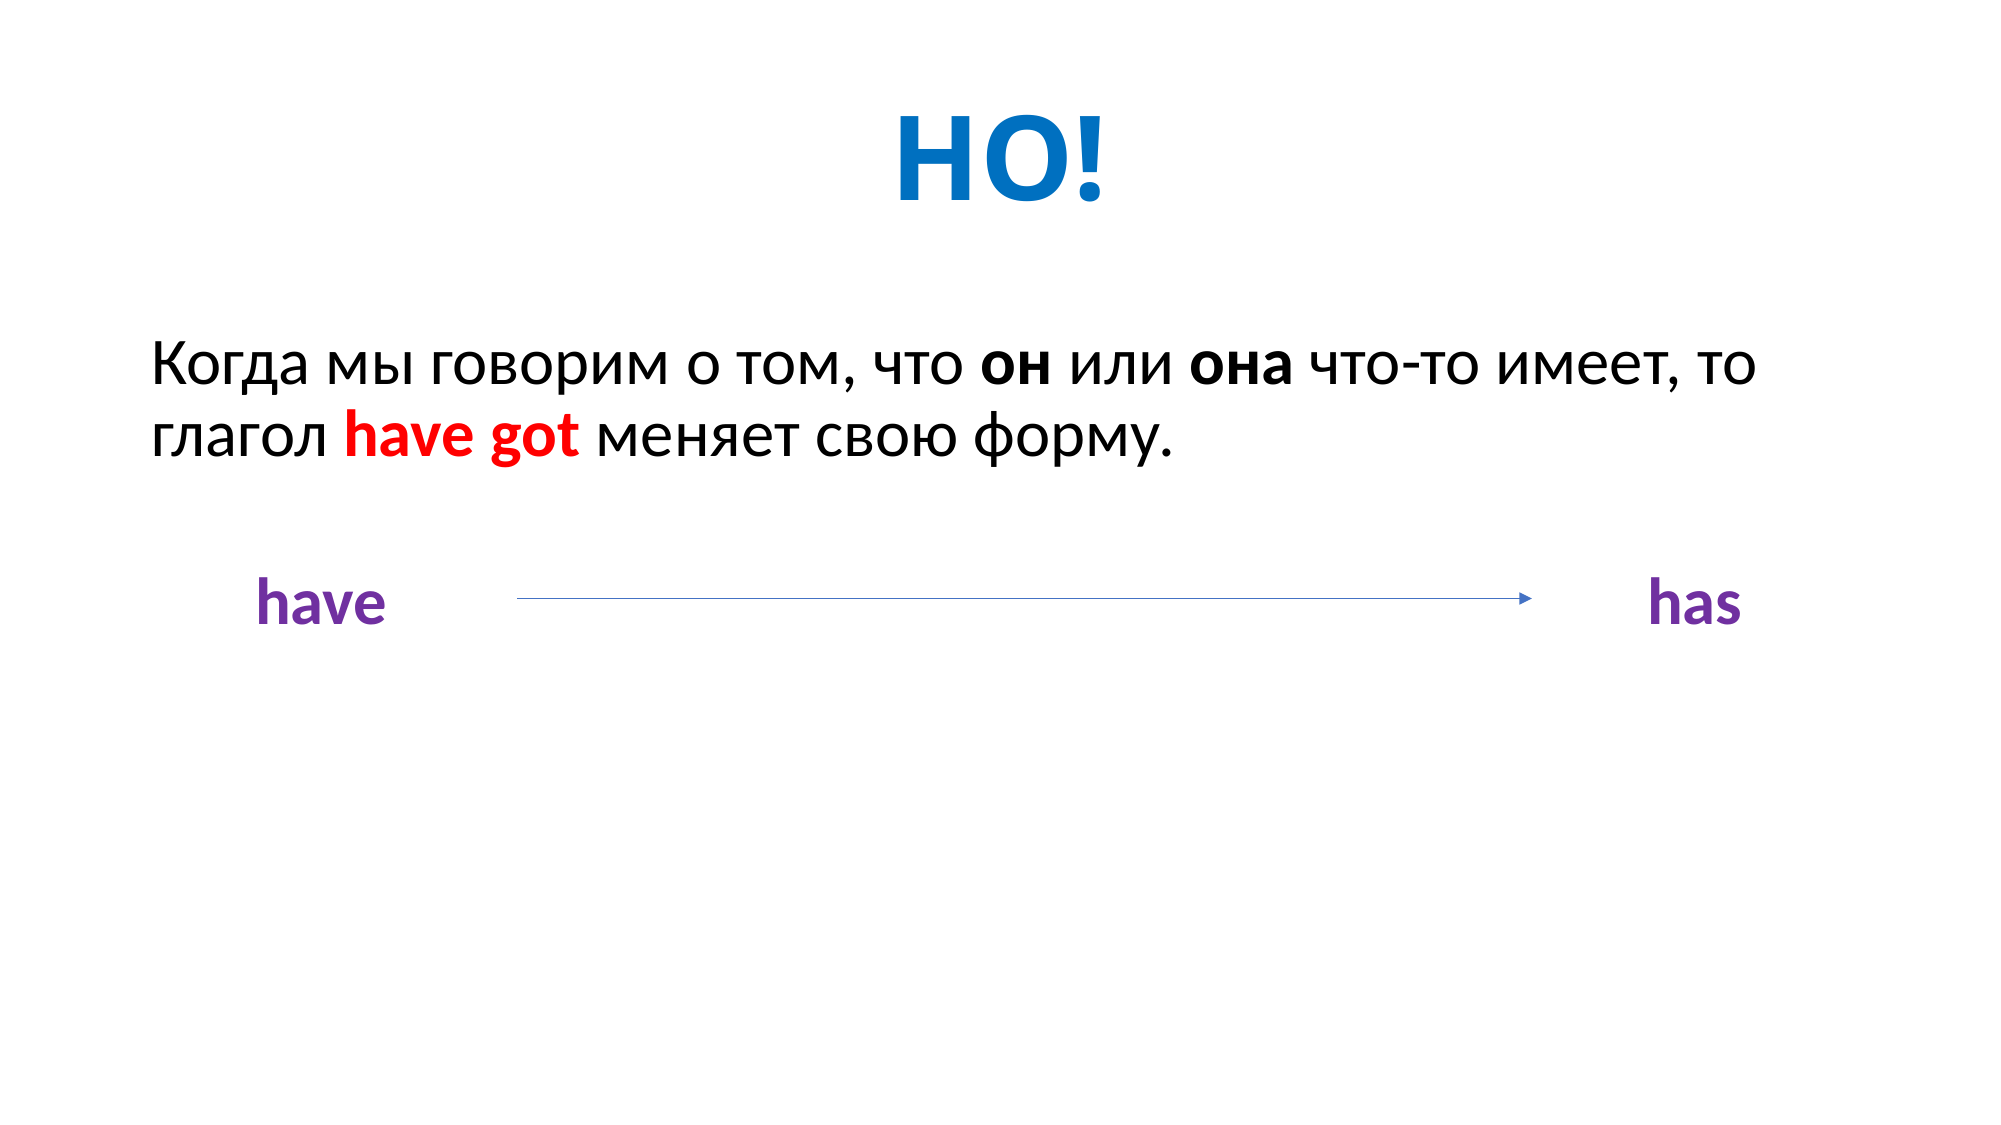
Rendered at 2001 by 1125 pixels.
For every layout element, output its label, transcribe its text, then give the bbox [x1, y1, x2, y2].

title НО! [136, 91, 1862, 234]
list Когда мы говорим о том, что он или она что-то имеет, то глагол have got меняет свою форму. have has [136, 319, 1862, 999]
